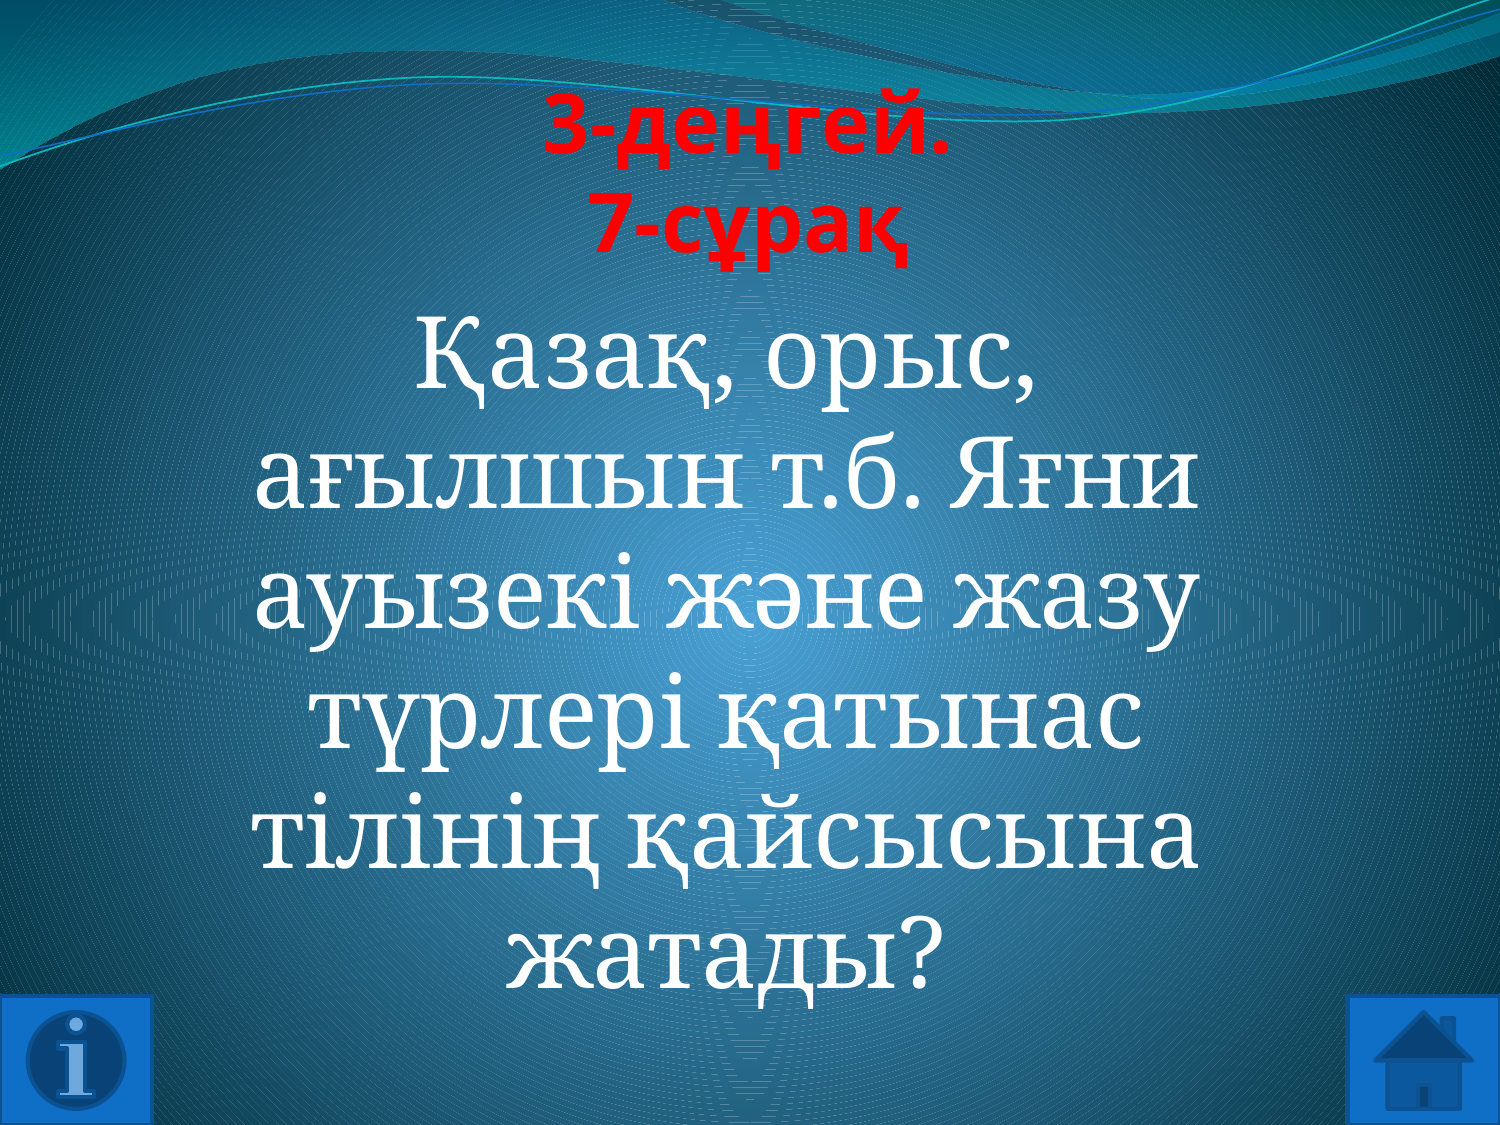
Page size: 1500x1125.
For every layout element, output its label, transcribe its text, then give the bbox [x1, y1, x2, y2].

title 3-деңгей. 7-сұрақ [105, 70, 1394, 270]
text_box Қазақ, орыс, ағылшын т.б. Яғни ауызекі және жазу түрлері қатынас тілінің қайсысына жатады? [140, 281, 1313, 1016]
text_box [0, 994, 154, 1125]
text_box [1345, 994, 1500, 1125]
